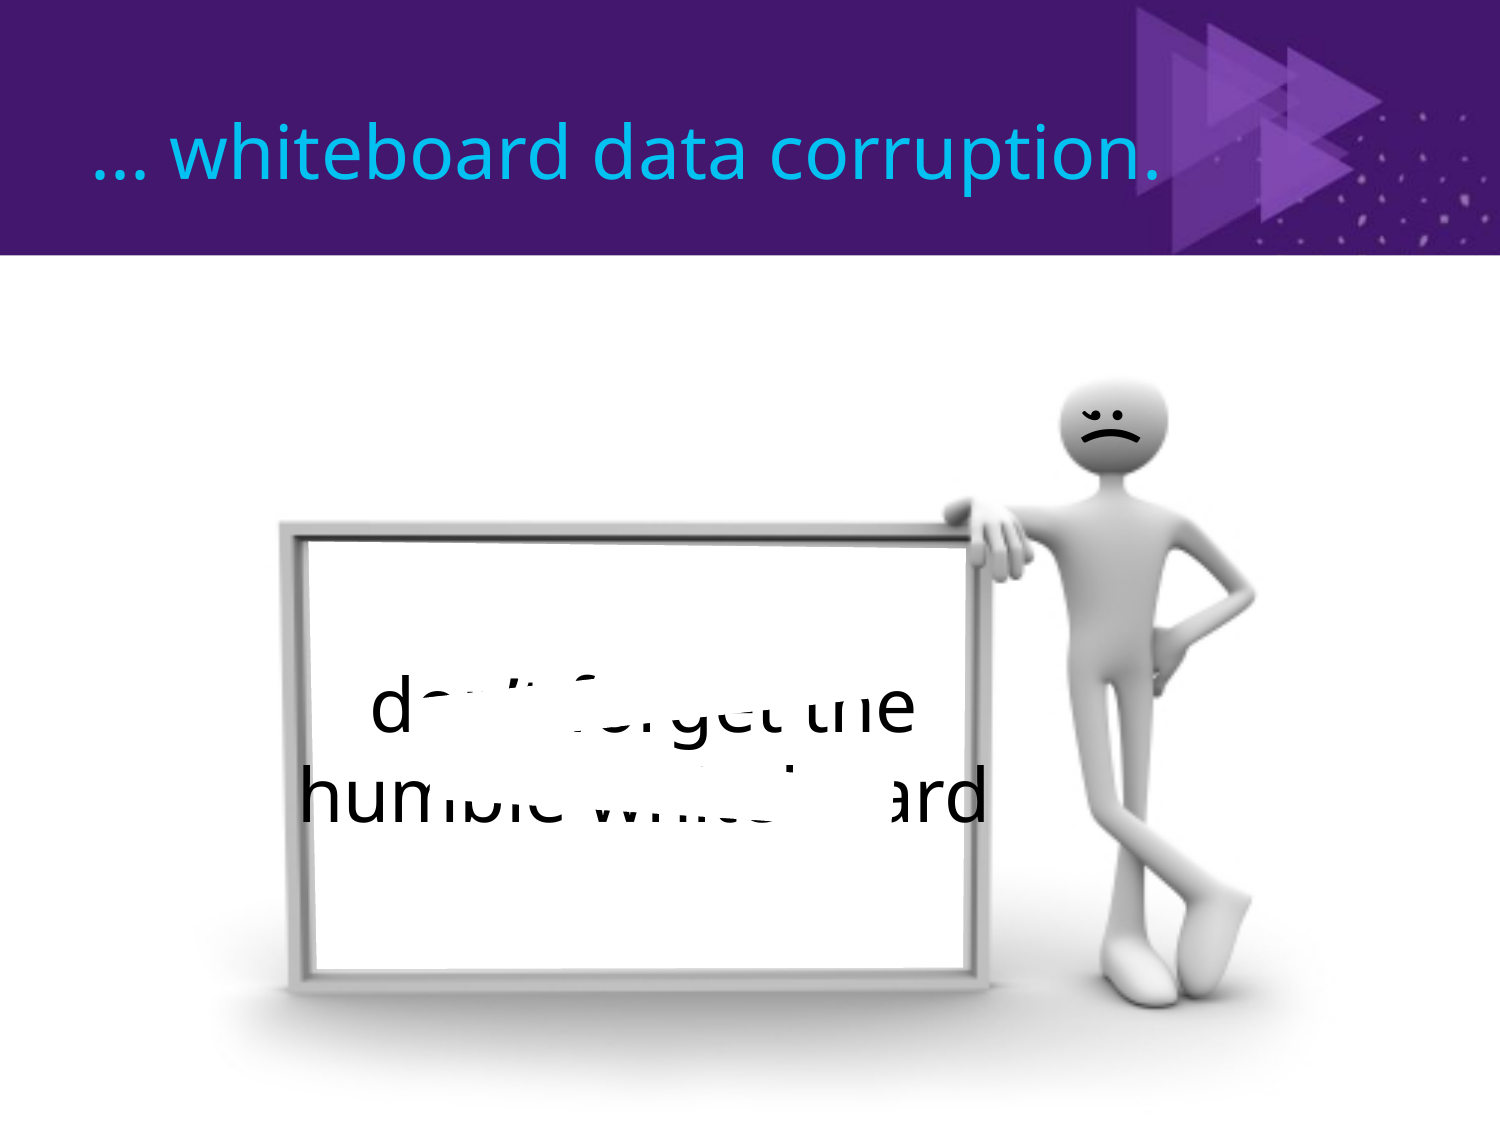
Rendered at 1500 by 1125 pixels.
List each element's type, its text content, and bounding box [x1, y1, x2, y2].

title ... whiteboard data corruption. [75, 56, 1425, 244]
picture [143, 285, 1357, 1125]
picture [0, 0, 1500, 255]
